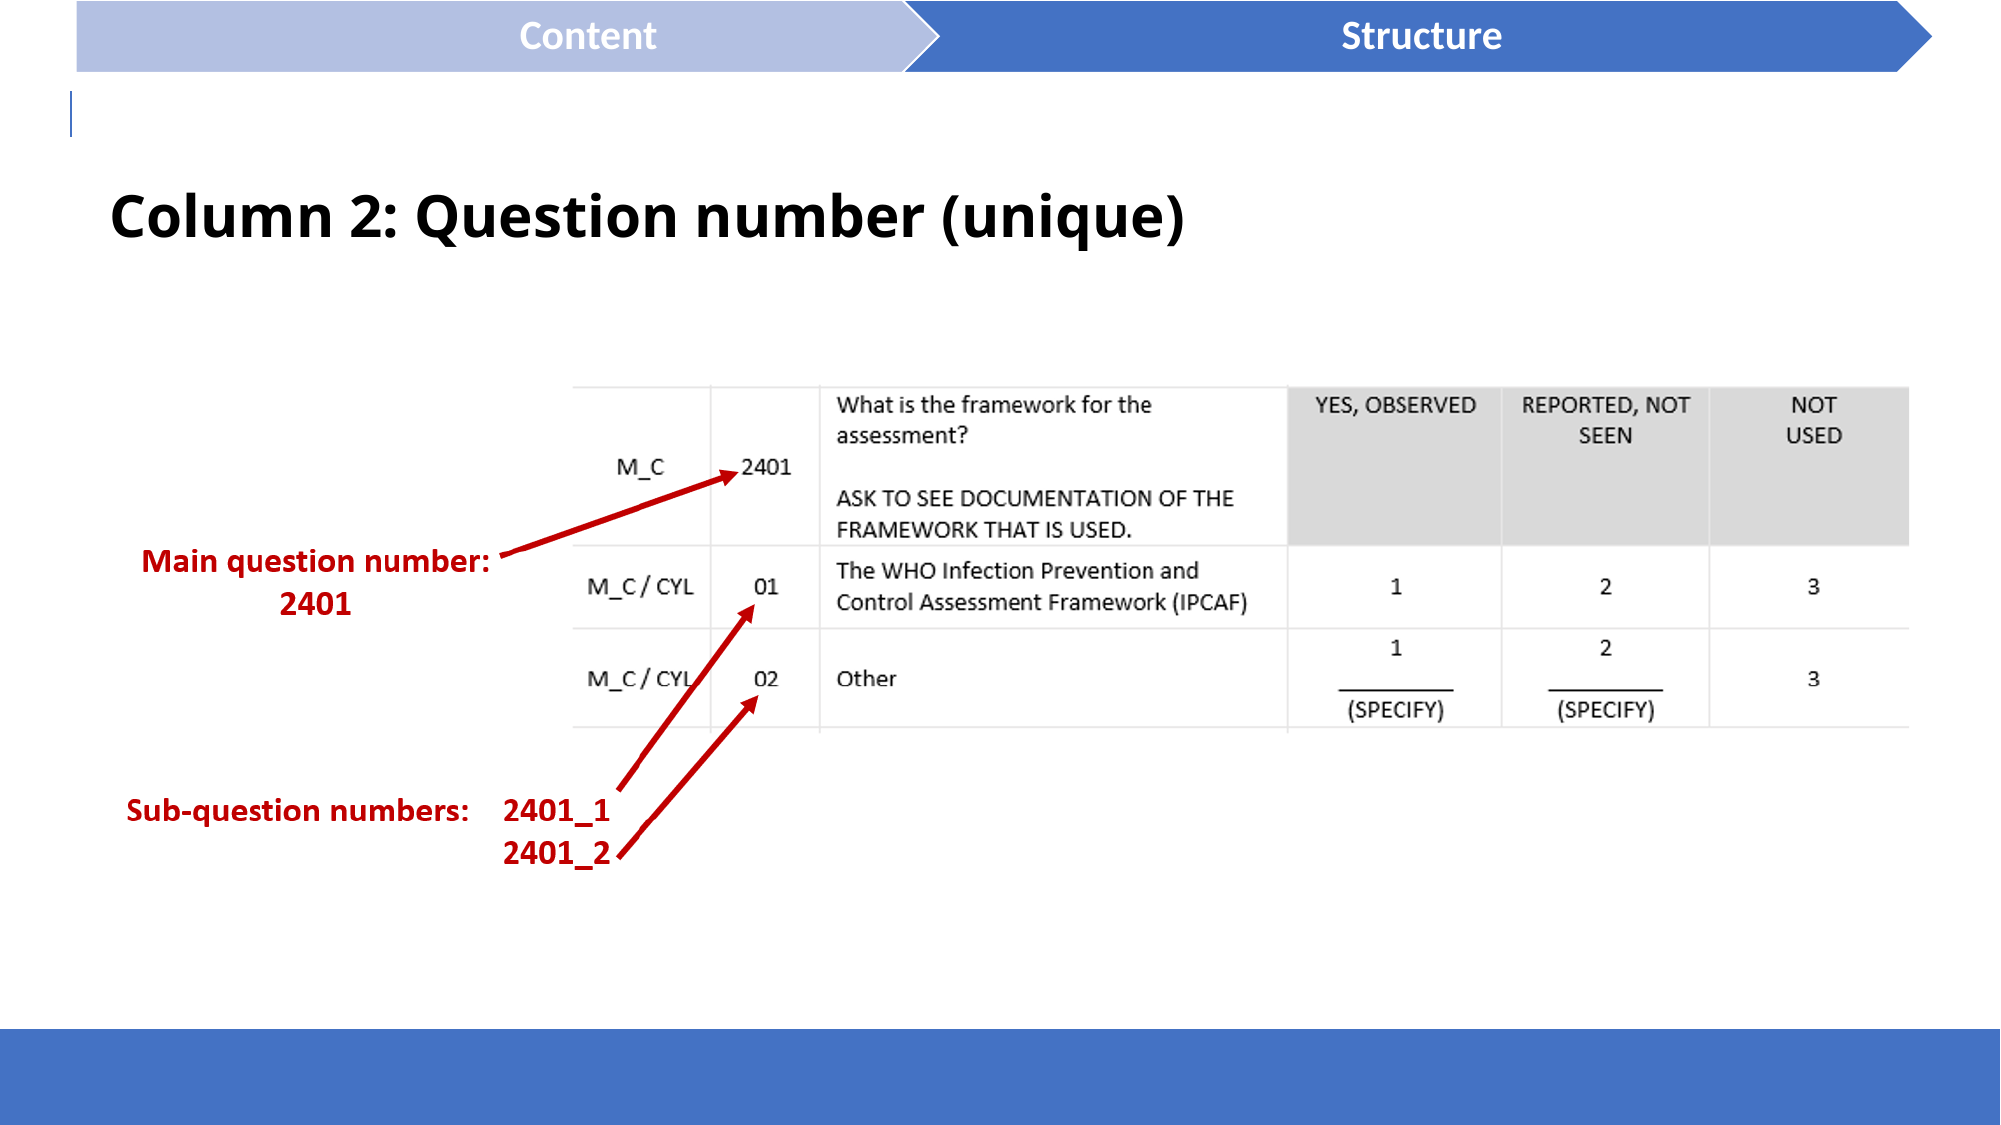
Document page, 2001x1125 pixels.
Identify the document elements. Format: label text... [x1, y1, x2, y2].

picture [112, 342, 1910, 959]
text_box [75, 0, 1936, 73]
list Column 2: Question number (unique) [94, 171, 1798, 259]
